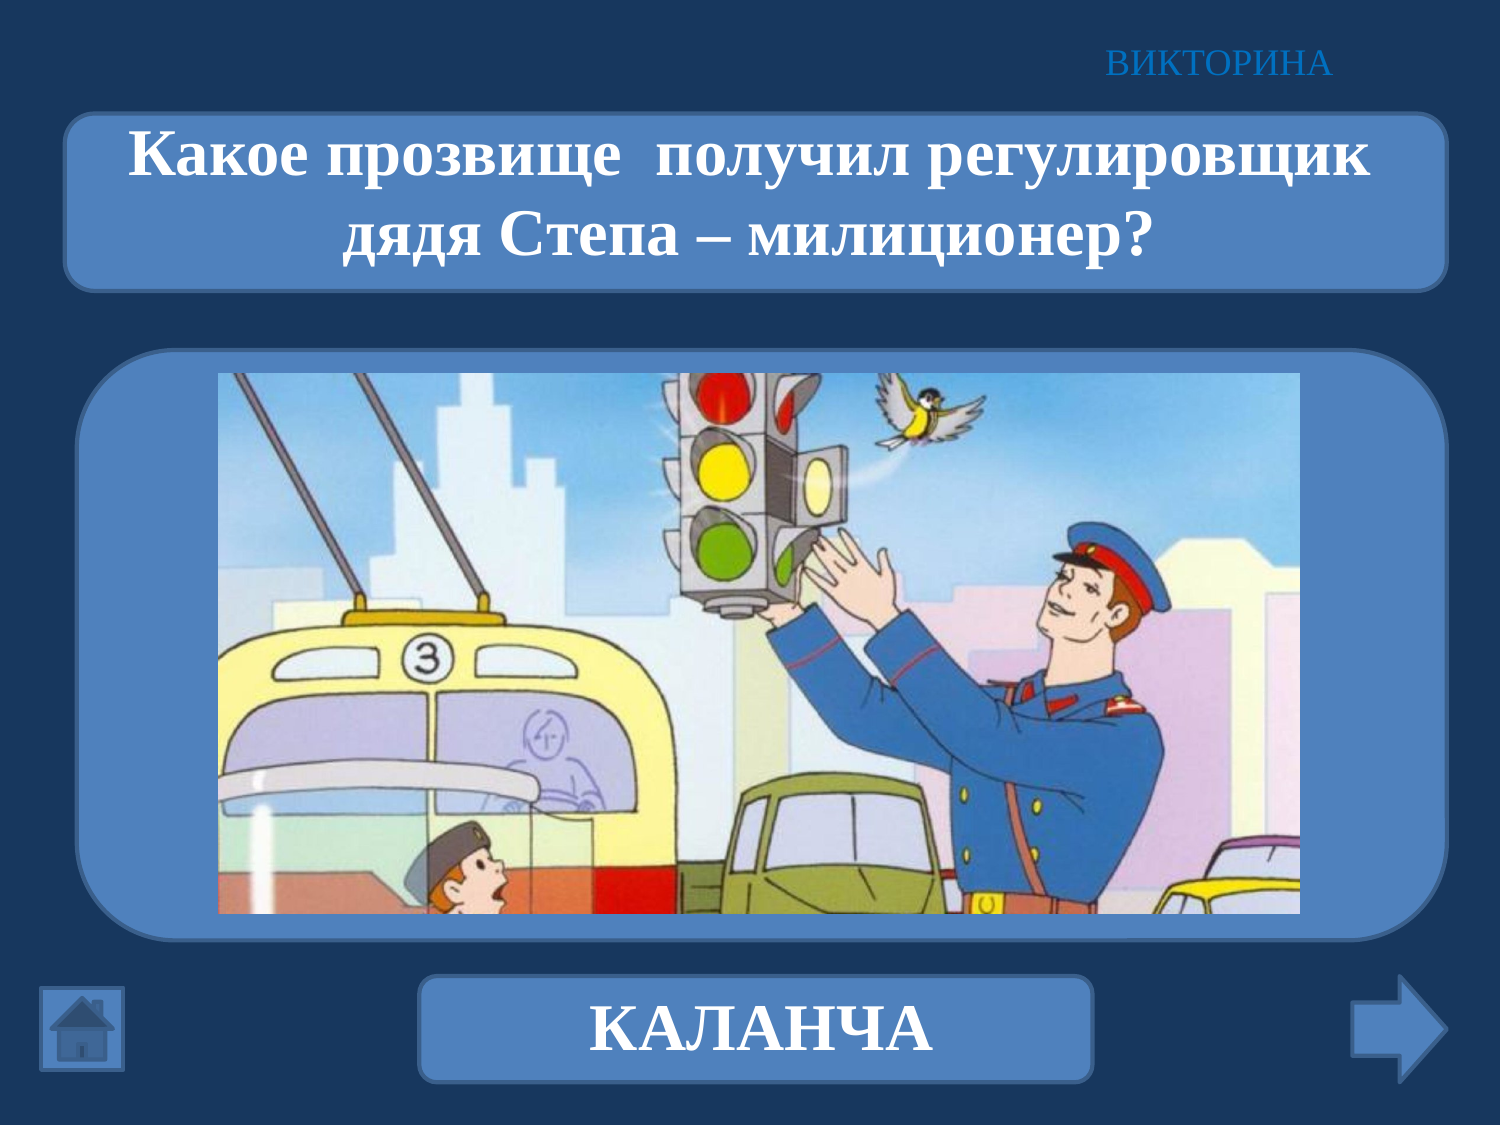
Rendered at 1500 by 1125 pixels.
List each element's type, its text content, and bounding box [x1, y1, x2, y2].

text_box [417, 973, 1095, 1085]
text_box [74, 347, 1449, 943]
text_box Какое прозвище получил регулировщик дядя Степа – милиционер? [64, 101, 1436, 277]
text_box ВИКТОРИНА [891, 30, 1500, 91]
text_box КАЛАНЧА [501, 976, 1022, 1071]
picture [218, 373, 1300, 914]
text_box [1350, 974, 1449, 1085]
text_box [39, 986, 125, 1072]
text_box [66, 117, 1449, 294]
